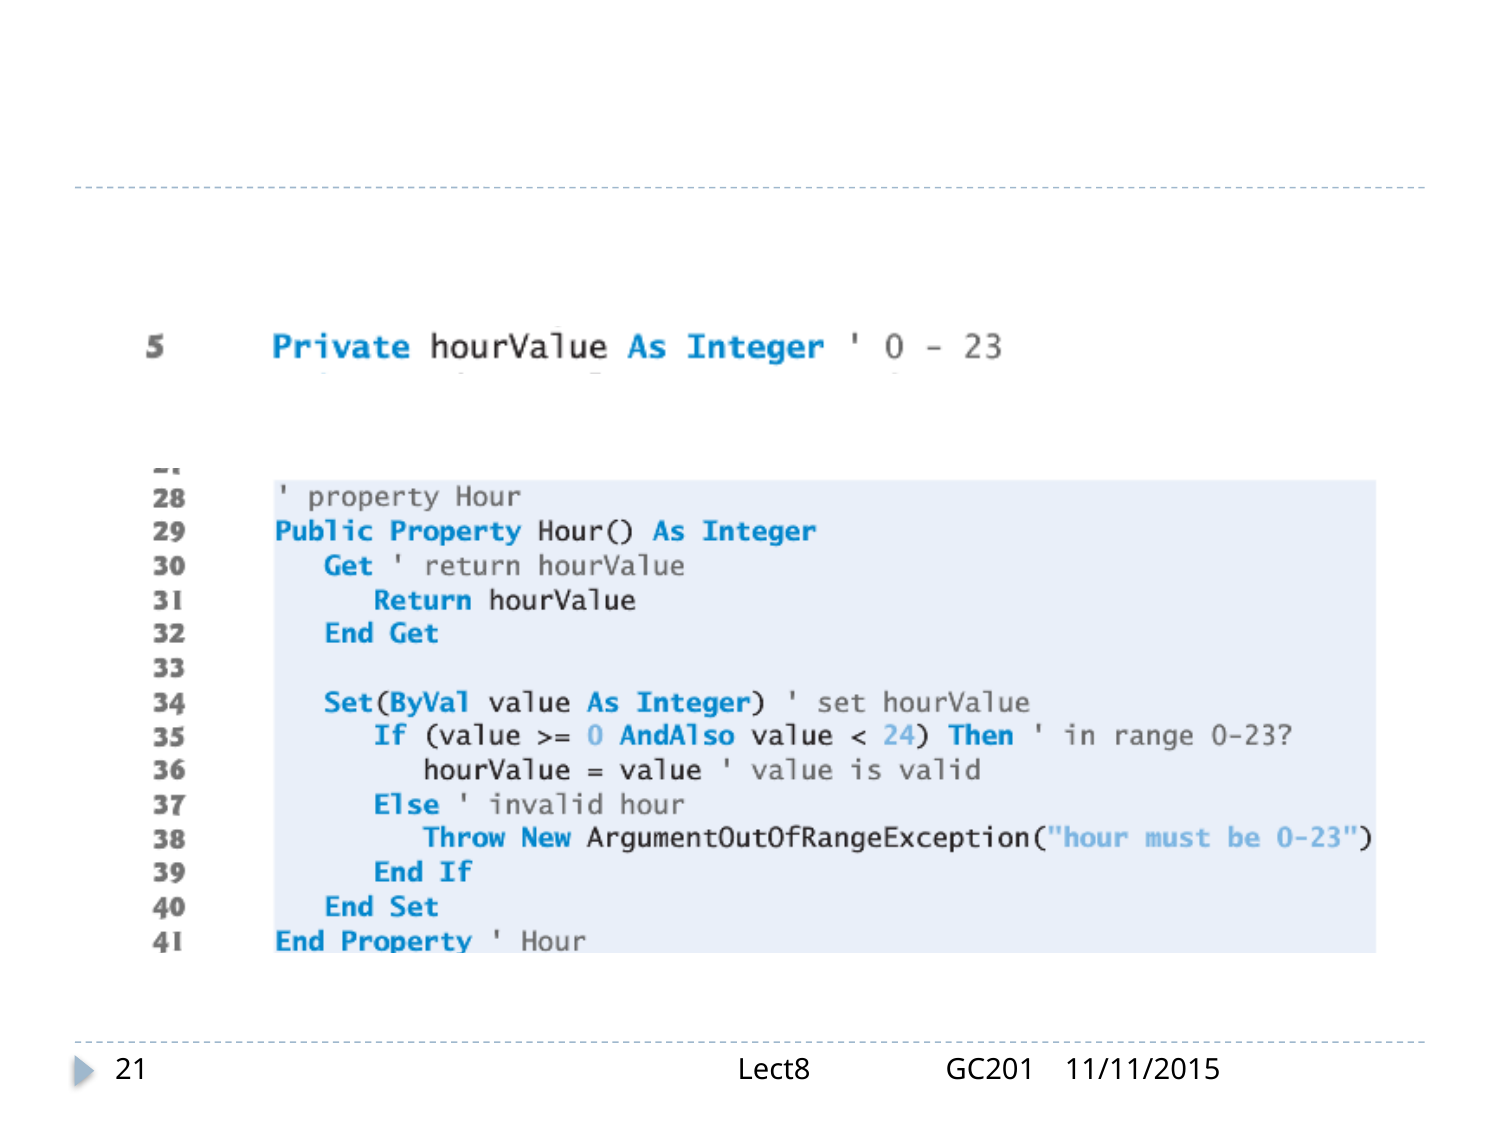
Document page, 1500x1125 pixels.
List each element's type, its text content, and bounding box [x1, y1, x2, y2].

picture [123, 467, 1381, 953]
footer Lect8 GC201 [475, 1042, 1051, 1103]
slide_number 21 [100, 1042, 426, 1103]
picture [123, 325, 1500, 374]
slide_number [1051, 1042, 1426, 1103]
picture [395, 940, 401, 947]
